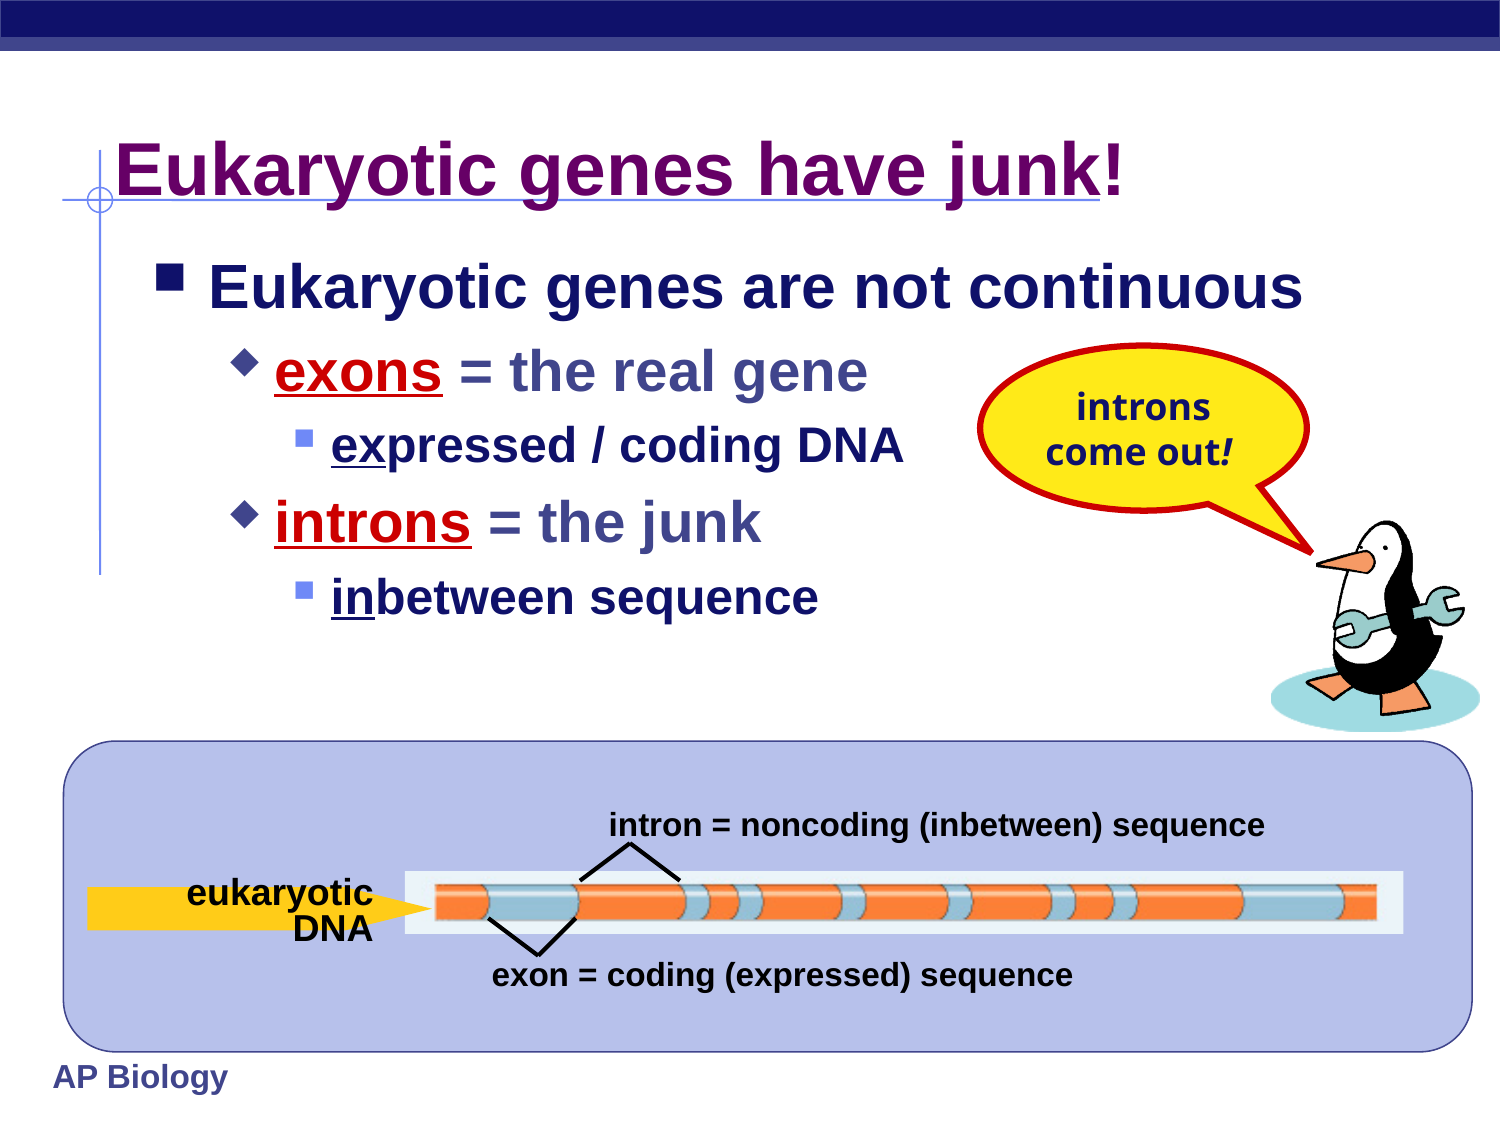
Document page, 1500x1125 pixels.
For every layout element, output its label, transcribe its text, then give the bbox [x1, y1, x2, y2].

picture [404, 870, 1404, 934]
title Eukaryotic genes have junk! [99, 112, 1375, 238]
picture [1271, 519, 1481, 733]
list Eukaryotic genes are not continuous exons = the real gene expressed / coding DNA introns = the junk inbetween sequence [137, 238, 1471, 707]
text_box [579, 795, 1283, 881]
text_box introns come out! [980, 345, 1307, 532]
text_box eukaryotic DNA [87, 887, 399, 931]
text_box [63, 741, 1473, 1052]
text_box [475, 917, 1091, 1001]
